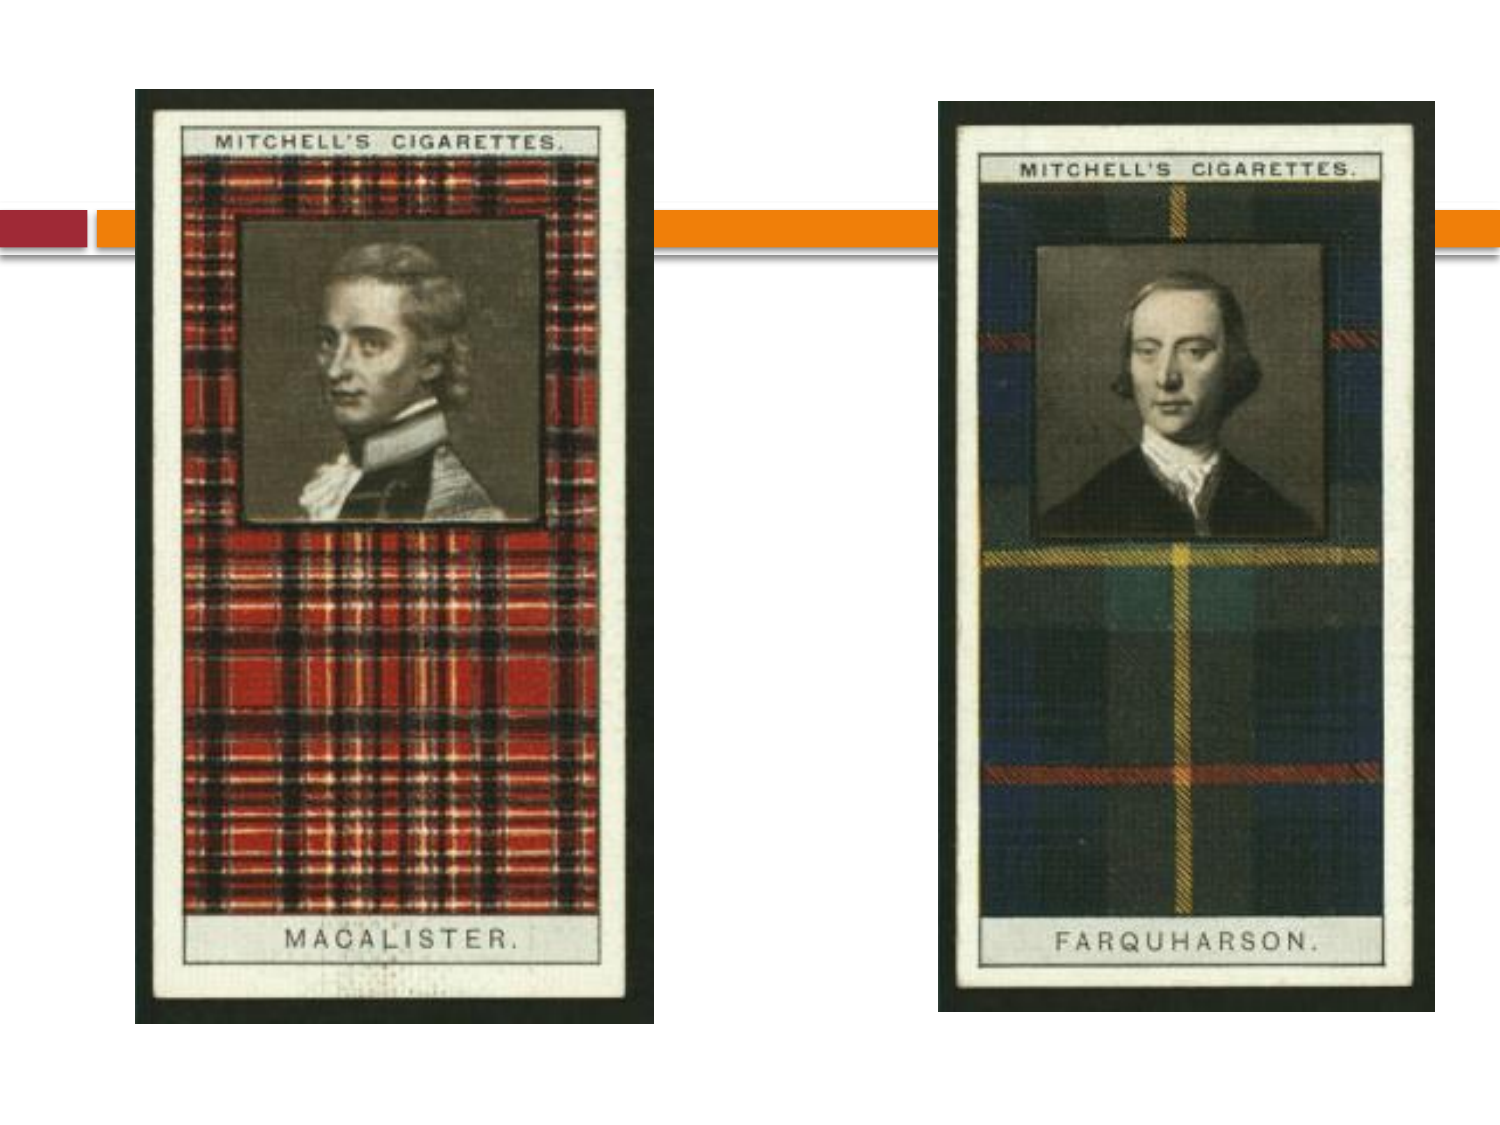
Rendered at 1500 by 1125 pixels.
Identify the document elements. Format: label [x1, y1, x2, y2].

list [938, 101, 1435, 1012]
list [135, 89, 654, 1024]
